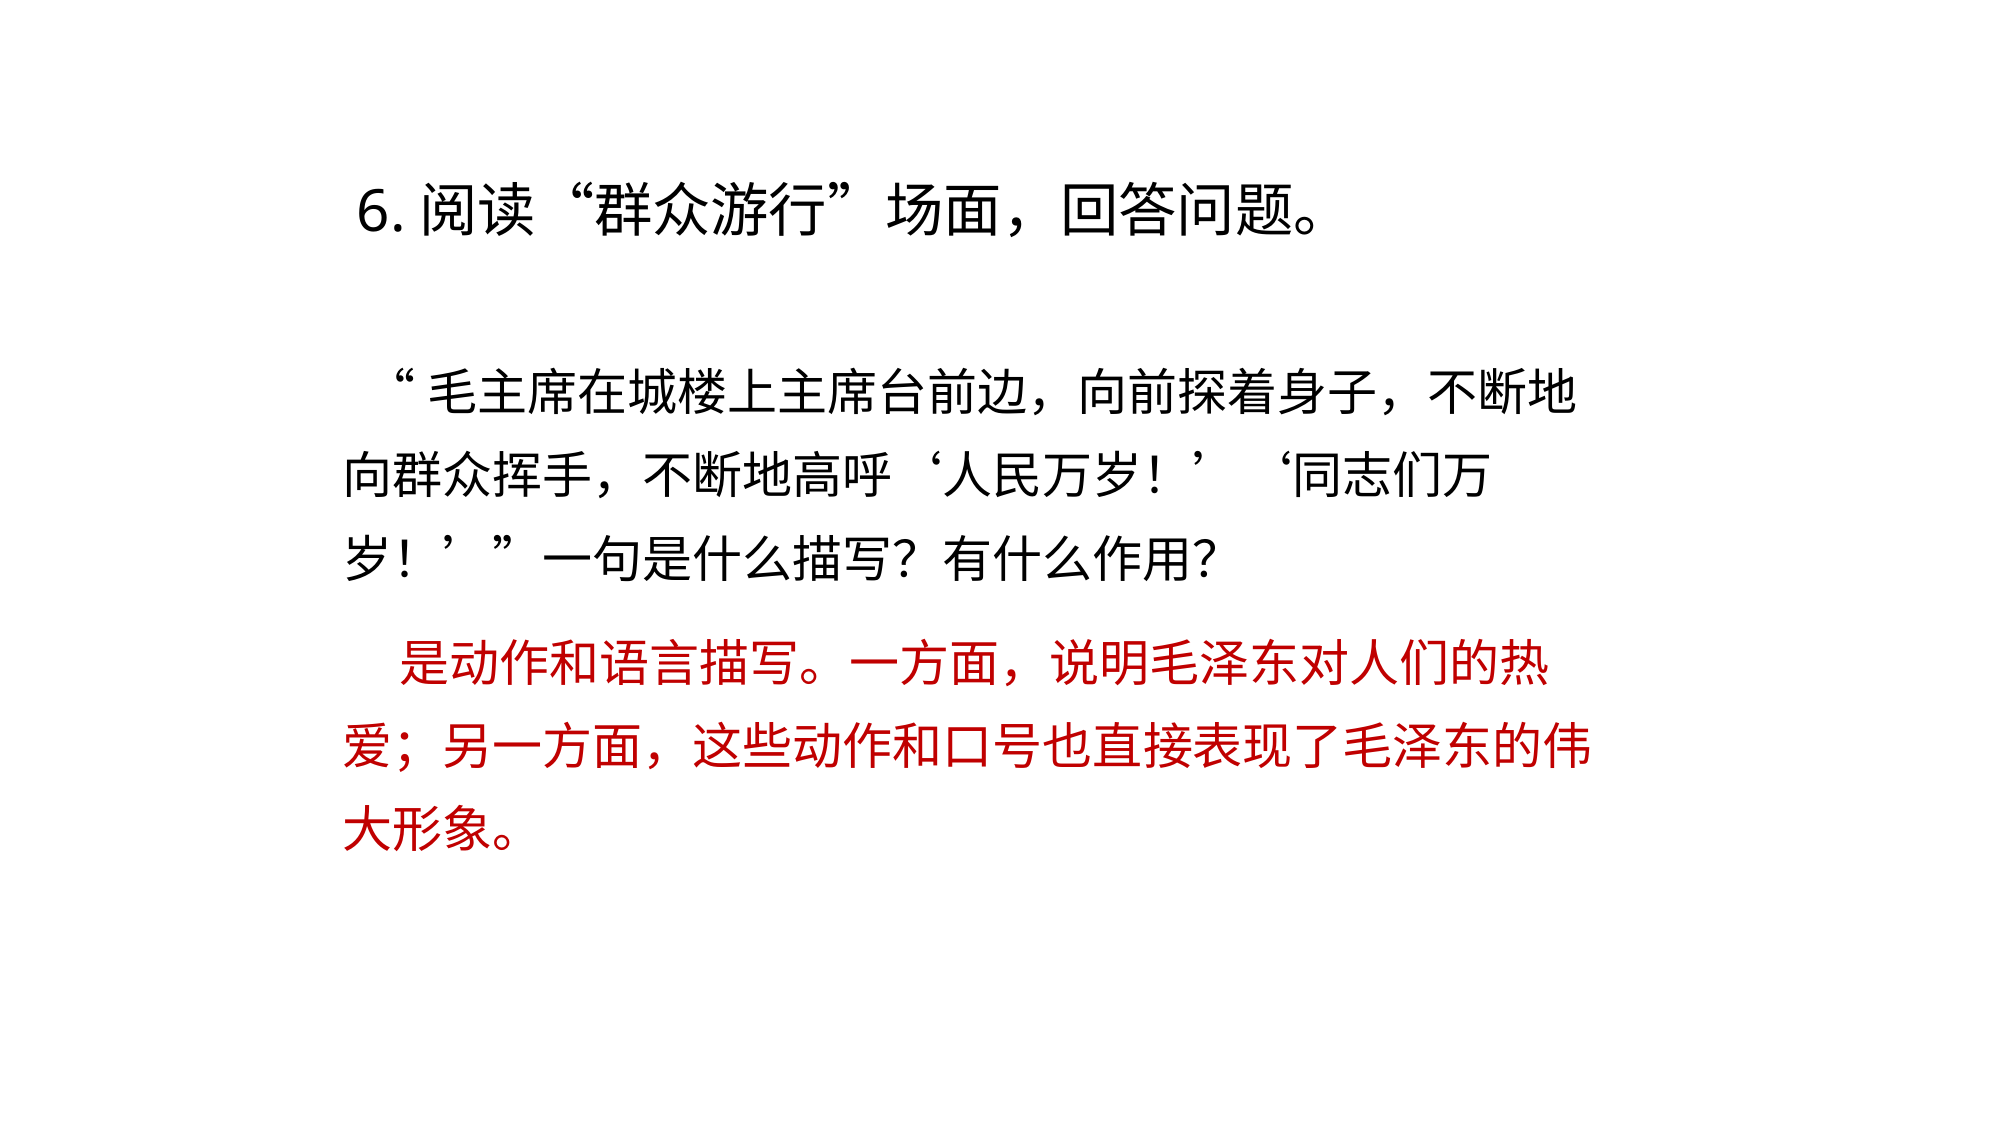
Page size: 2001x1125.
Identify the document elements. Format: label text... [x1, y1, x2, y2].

text_box “毛主席在城楼上主席台前边，向前探着身子，不断地向群众挥手，不断地高呼‘人民万岁！’‘同志们万岁！’”一句是什么描写？有什么作用？ 是动作和语言描写。一方面，说明毛泽东对人们的热爱；另一方面，这些动作和口号也直接表现了毛泽东的伟大形象。 [328, 329, 1613, 866]
list 6.阅读“群众游行”场面，回答问题。 [299, 175, 1701, 275]
